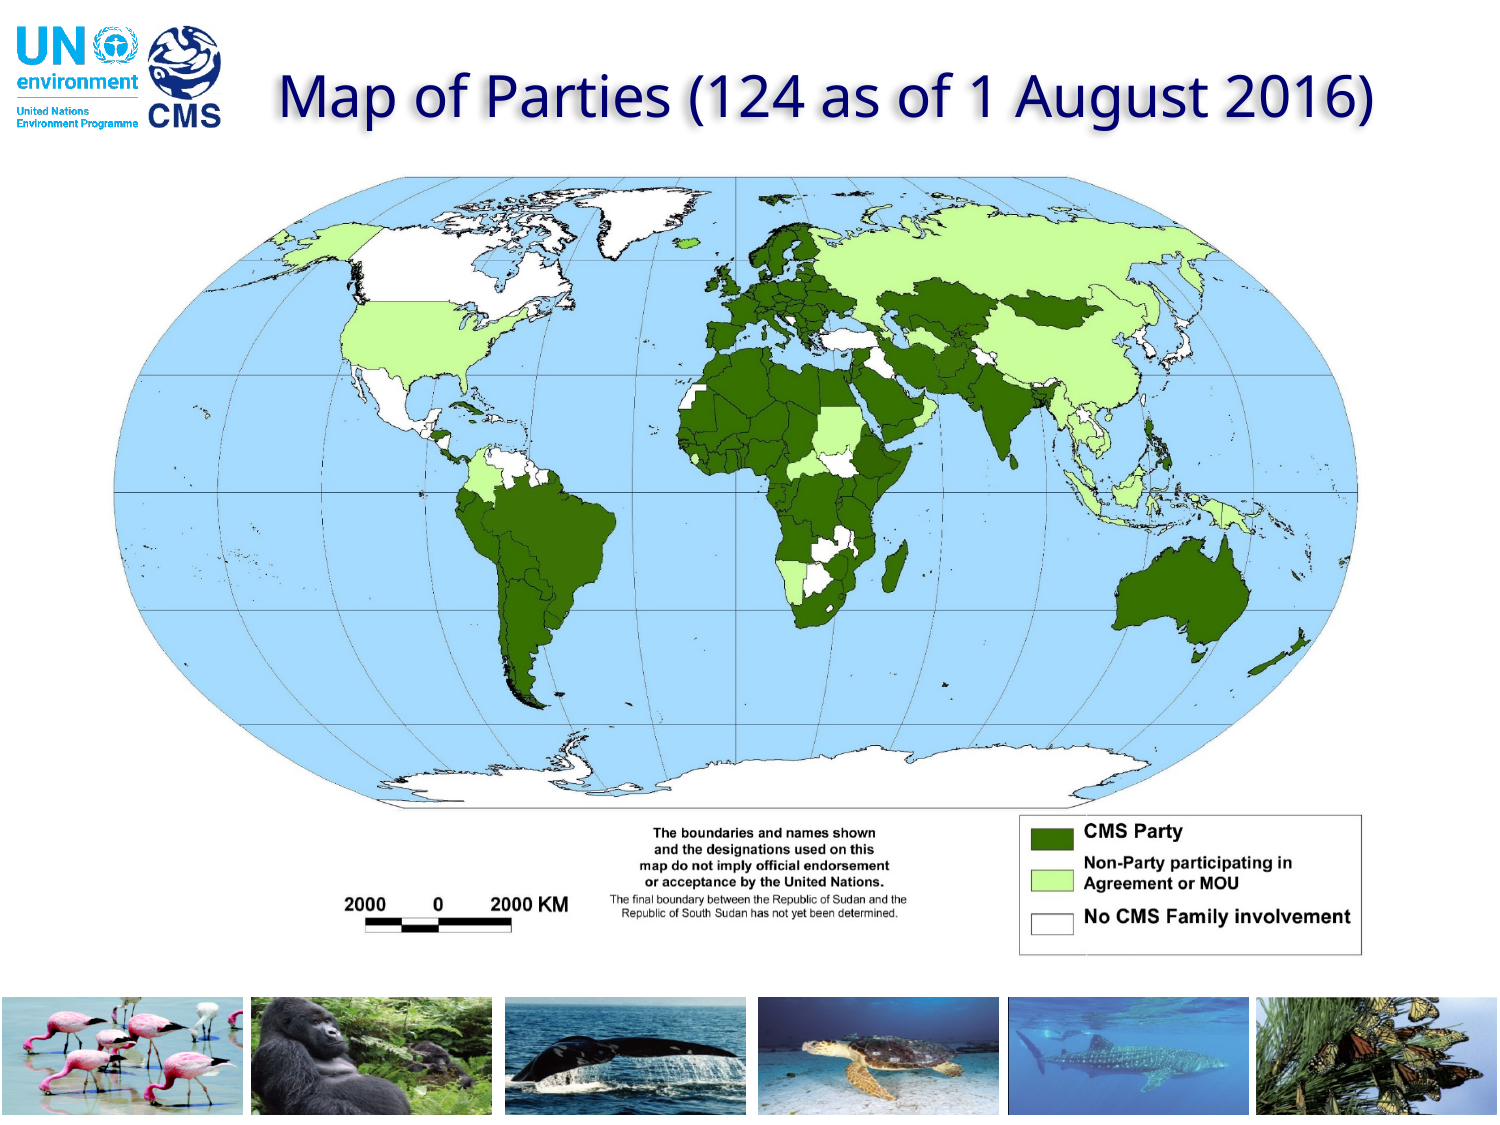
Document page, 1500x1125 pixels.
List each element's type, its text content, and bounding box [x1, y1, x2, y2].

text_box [1, 997, 1497, 1115]
picture [85, 172, 1380, 966]
text_box Map of Parties (124 as of 1 August 2016) [240, 42, 1412, 146]
picture [0, 4, 223, 149]
